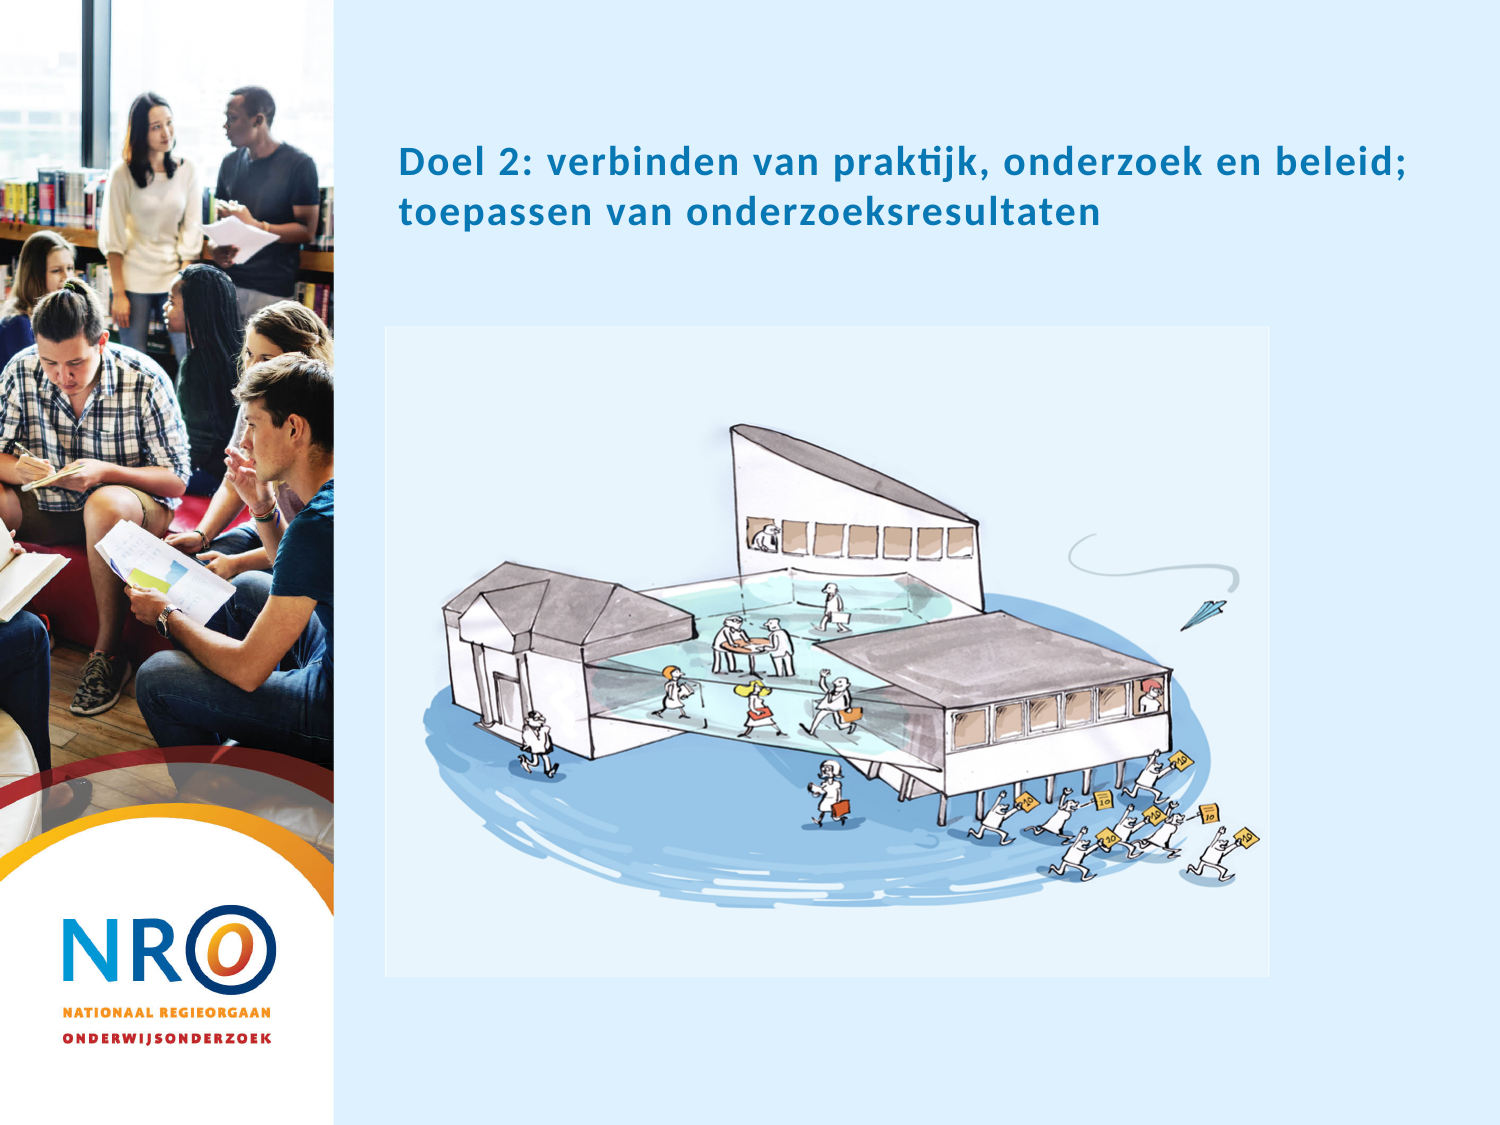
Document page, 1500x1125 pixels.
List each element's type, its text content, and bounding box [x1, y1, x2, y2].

picture [0, 0, 1500, 1125]
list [383, 325, 1271, 977]
title Doel 2: verbinden van praktijk, onderzoek en beleid; toepassen van onderzoeksresultaten [383, 90, 1425, 278]
